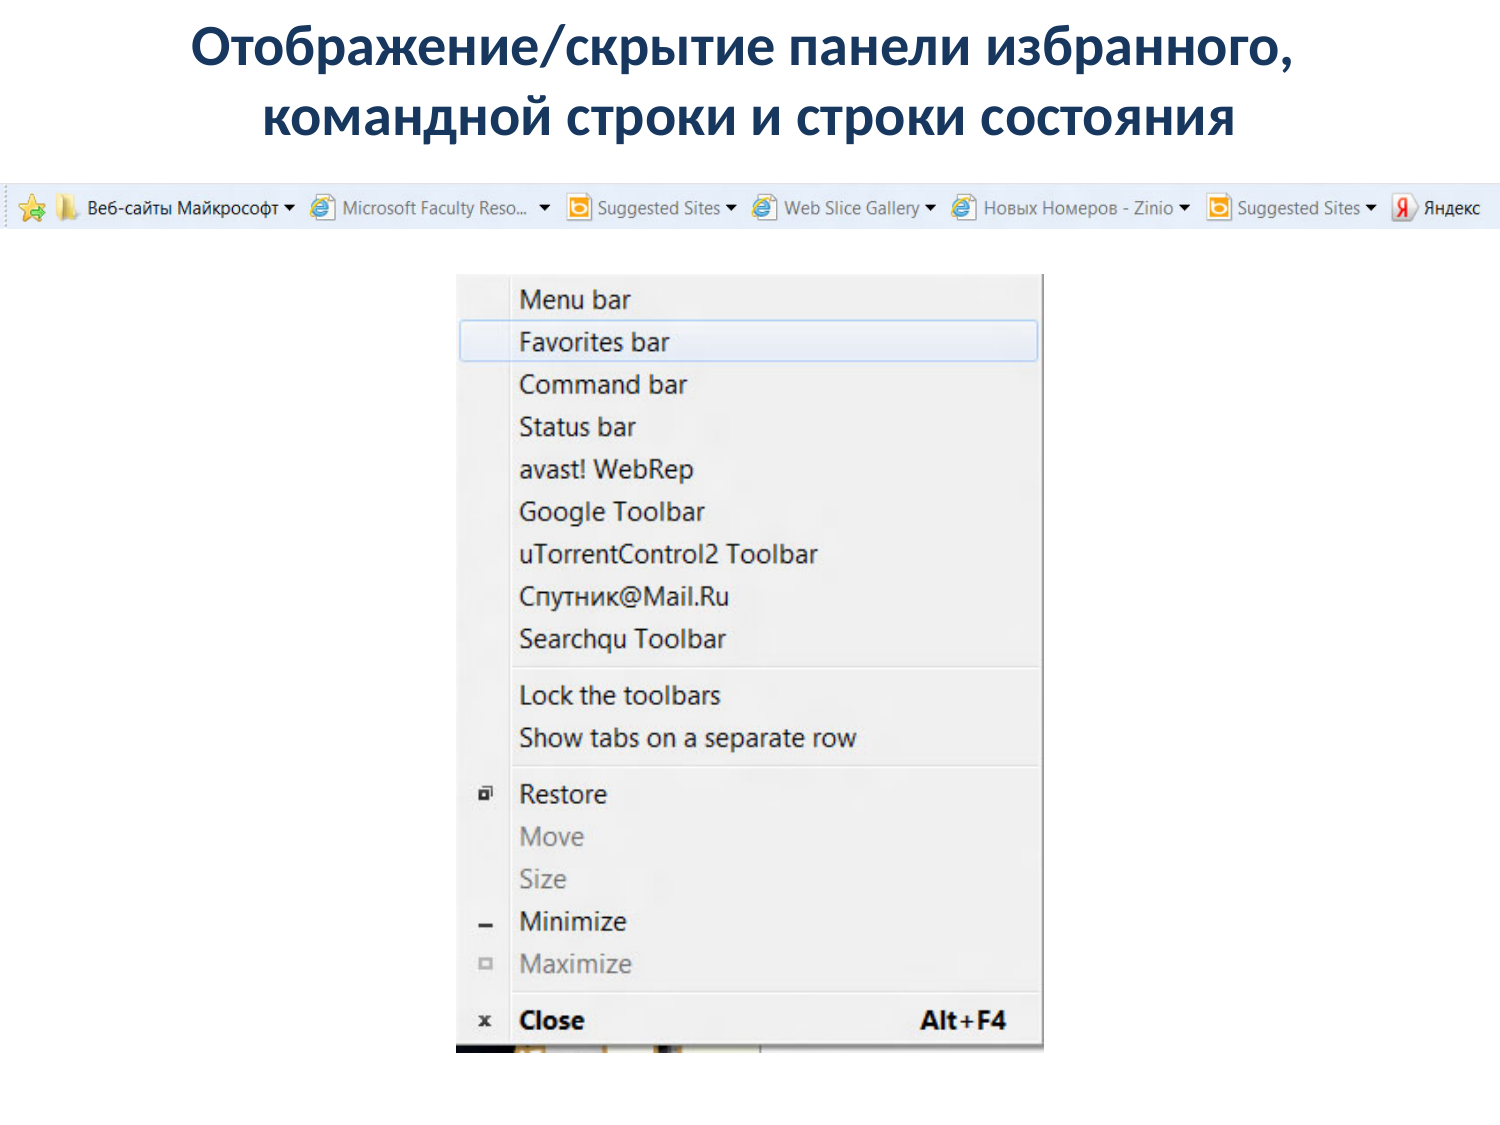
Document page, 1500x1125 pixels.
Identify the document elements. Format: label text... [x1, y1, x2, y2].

picture [455, 274, 1044, 1054]
picture [0, 183, 1500, 229]
text_box Отображение/скрытие панели избранного, командной строки и строки состояния [0, 0, 1500, 155]
